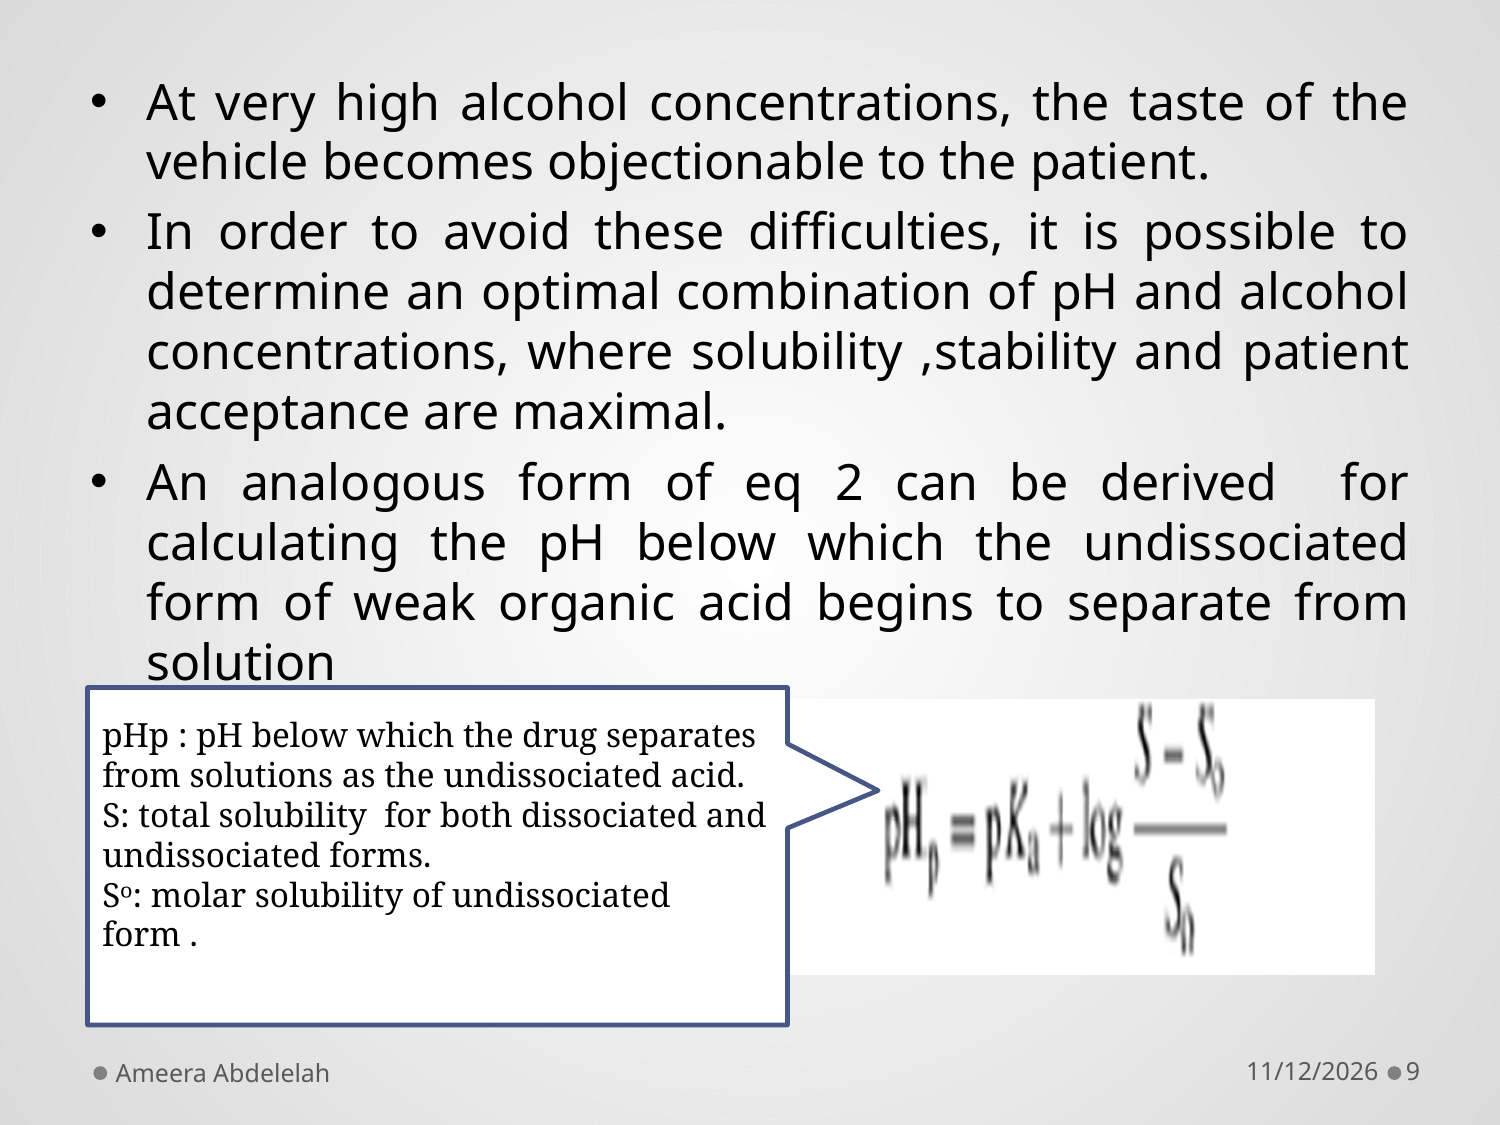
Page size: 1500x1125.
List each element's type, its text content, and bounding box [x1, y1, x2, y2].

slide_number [1043, 1042, 1386, 1103]
slide_number 9 [1401, 1042, 1494, 1103]
list At very high alcohol concentrations, the taste of the vehicle becomes objectionable to the patient. In order to avoid these difficulties, it is possible to determine an optimal combination of pH and alcohol concentrations, where solubility ,stability and patient acceptance are maximal. An analogous form of eq 2 can be derived for calculating the pH below which the undissociated form of weak organic acid begins to separate from solution [75, 62, 1425, 1005]
text_box pHp : pH below which the drug separates from solutions as the undissociated acid. S: total solubility for both dissociated and undissociated forms. Sᵒ: molar solubility of undissociated form . [85, 685, 790, 1028]
picture [787, 699, 1376, 976]
footer Ameera Abdelelah [108, 1042, 576, 1103]
